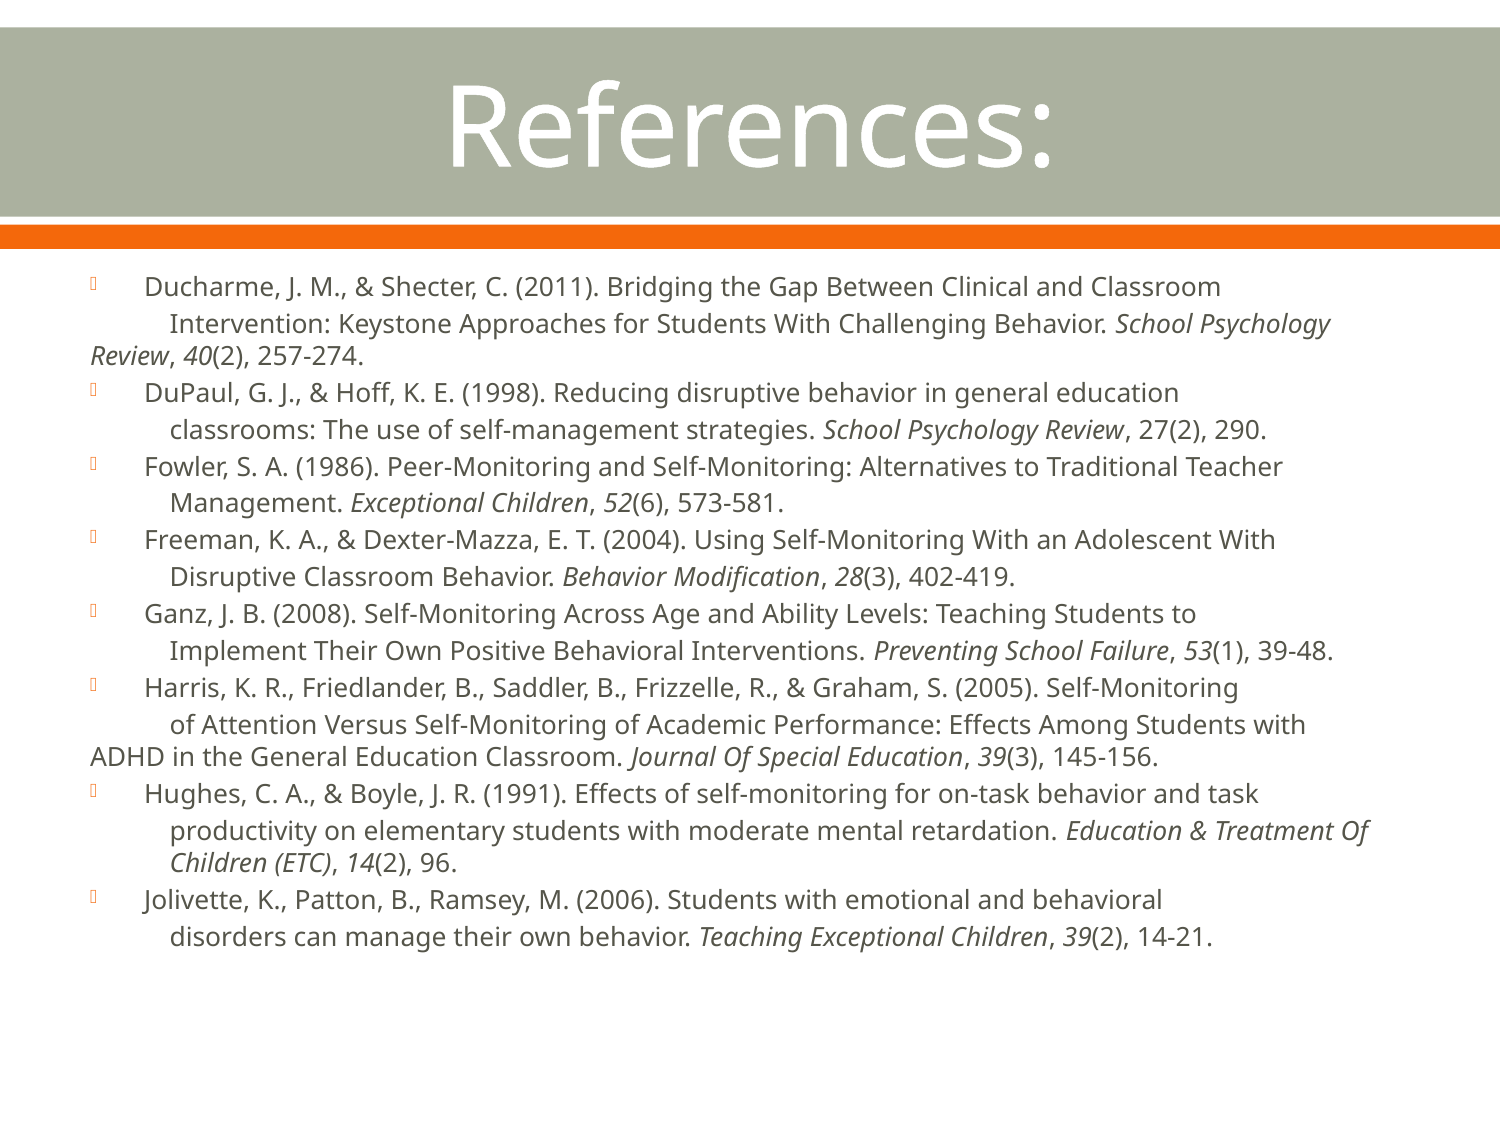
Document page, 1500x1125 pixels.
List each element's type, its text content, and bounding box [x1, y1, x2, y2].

list Ducharme, J. M., & Shecter, C. (2011). Bridging the Gap Between Clinical and Classroom Intervention: Keystone Approaches for Students With Challenging Behavior. School Psychology Review, 40(2), 257-274. DuPaul, G. J., & Hoff, K. E. (1998). Reducing disruptive behavior in general education classrooms: The use of self-management strategies. School Psychology Review, 27(2), 290. Fowler, S. A. (1986). Peer-Monitoring and Self-Monitoring: Alternatives to Traditional Teacher Management. Exceptional Children, 52(6), 573-581. Freeman, K. A., & Dexter-Mazza, E. T. (2004). Using Self-Monitoring With an Adolescent With Disruptive Classroom Behavior. Behavior Modification, 28(3), 402-419. Ganz, J. B. (2008). Self-Monitoring Across Age and Ability Levels: Teaching Students to Implement Their Own Positive Behavioral Interventions. Preventing School Failure, 53(1), 39-48. Harris, K. R., Friedlander, B., Saddler, B., Frizzelle, R., & Graham, S. (2005). Self-Monitoring of Attention Versus Self-Monitoring of Academic Performance: Effects Among Students with ADHD in the General Education Classroom. Journal Of Special Education, 39(3), 145-156. Hughes, C. A., & Boyle, J. R. (1991). Effects of self-monitoring for on-task behavior and task productivity on elementary students with moderate mental retardation. Education & Treatment Of Children (ETC), 14(2), 96. Jolivette, K., Patton, B., Ramsey, M. (2006). Students with emotional and behavioral disorders can manage their own behavior. Teaching Exceptional Children, 39(2), 14-21. [75, 262, 1425, 1005]
title References: [75, 29, 1425, 213]
